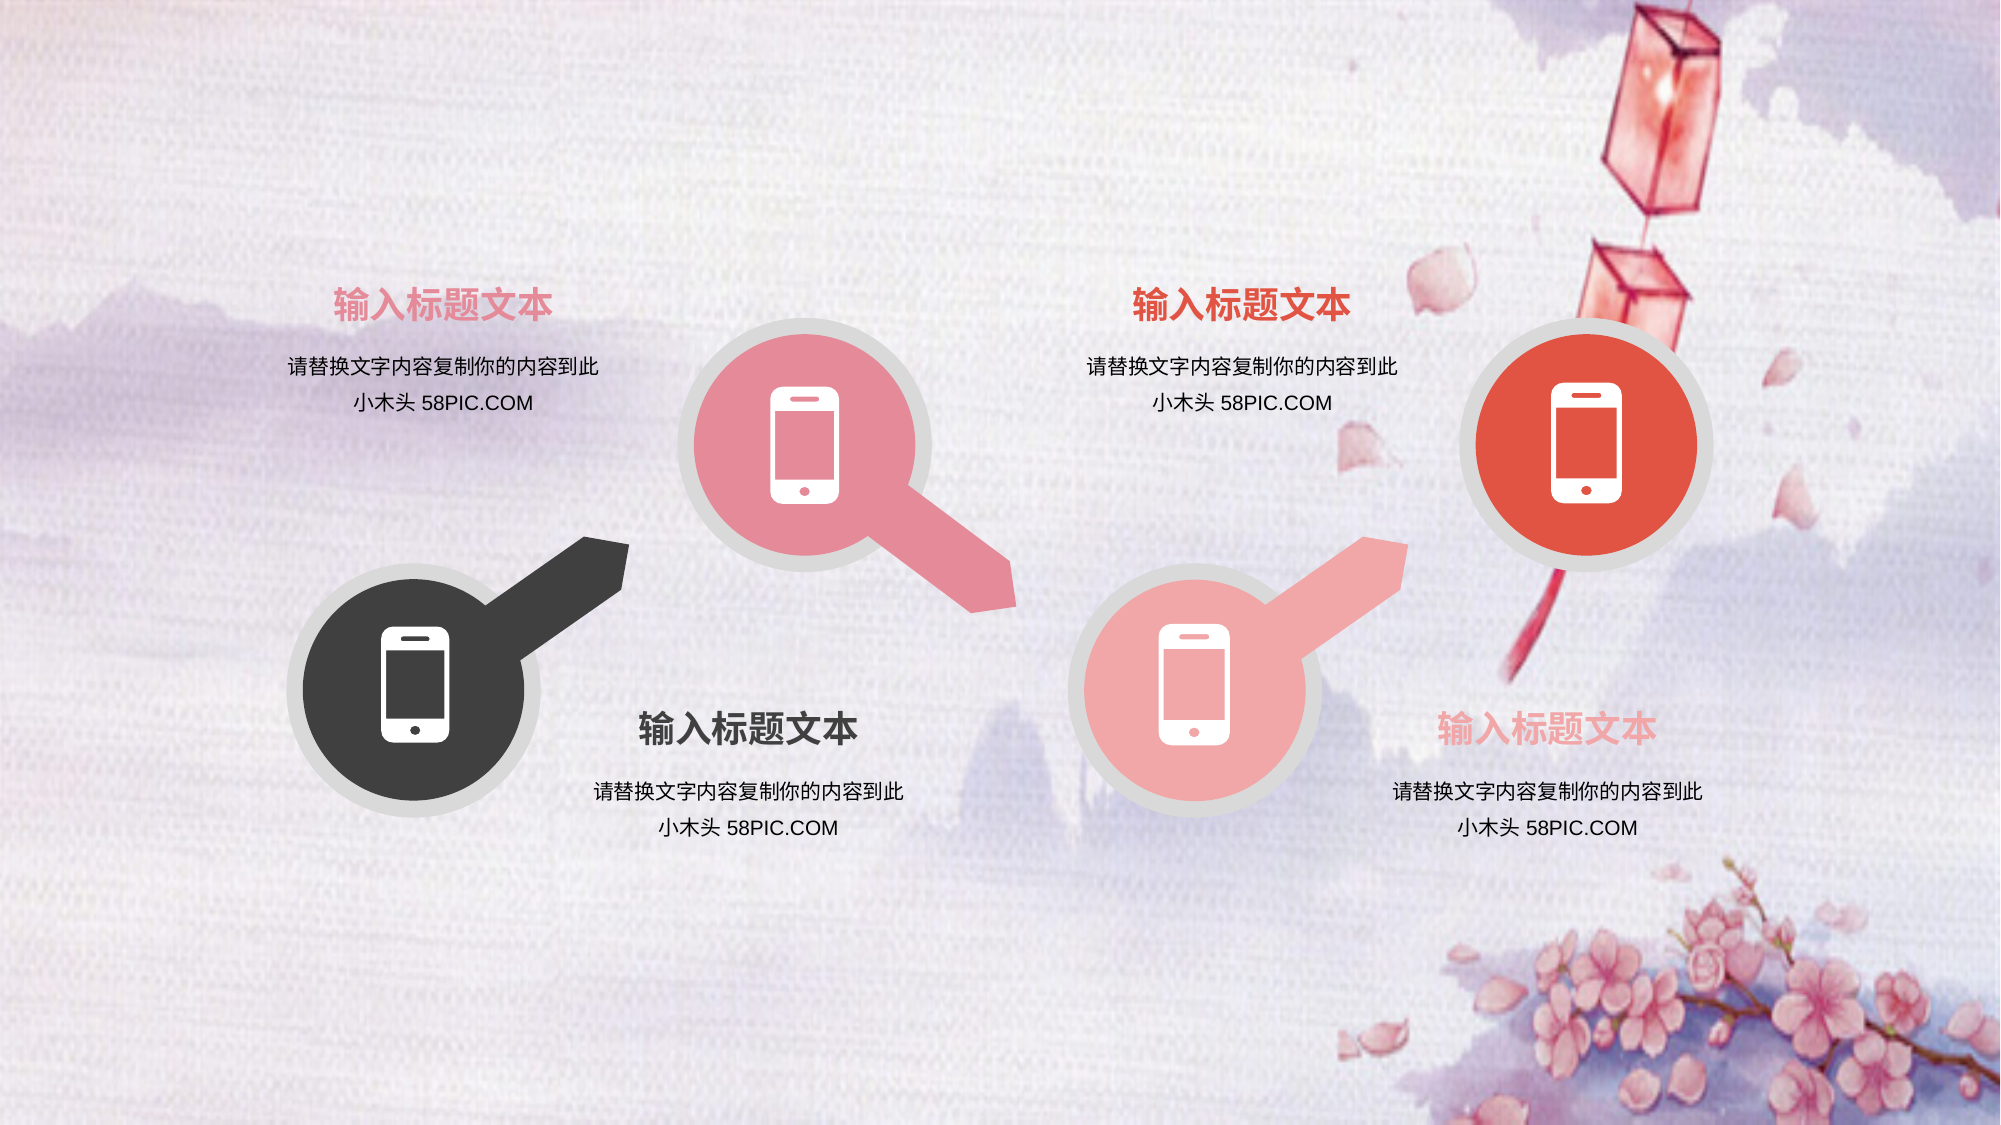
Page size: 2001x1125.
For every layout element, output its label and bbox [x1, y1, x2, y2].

text_box [1067, 560, 1714, 857]
text_box [1076, 275, 1714, 573]
text_box [277, 275, 1034, 589]
text_box [286, 589, 915, 857]
picture [0, 0, 2001, 1125]
